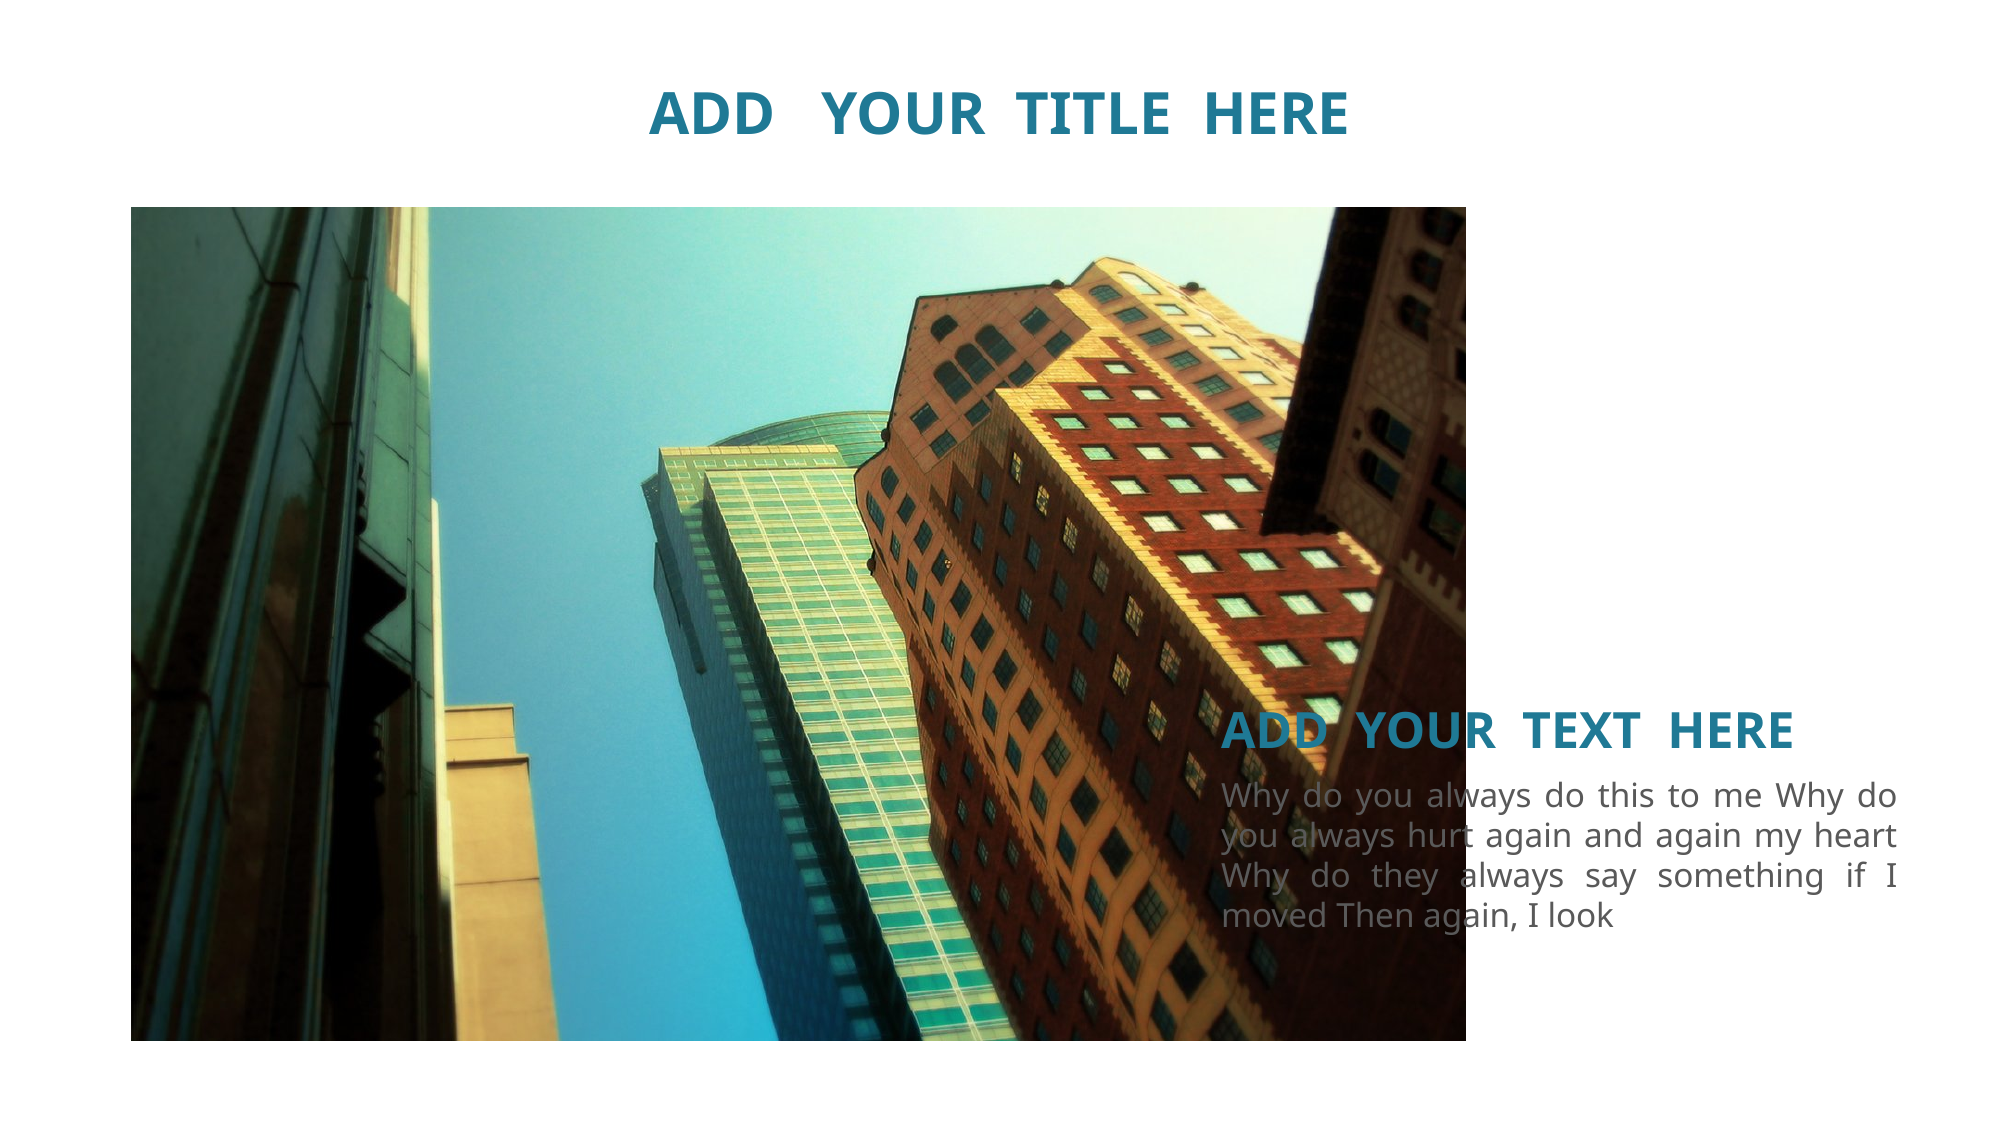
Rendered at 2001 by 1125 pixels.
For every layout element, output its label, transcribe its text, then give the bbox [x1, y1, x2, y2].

text_box Why do you always do this to me Why do you always hurt again and again my heart Why do they always say something if I moved Then again, I look [1471, 766, 1914, 941]
text_box ADD YOUR TITLE HERE [496, 68, 1504, 154]
text_box ADD YOUR TEXT HERE [1471, 691, 1875, 766]
picture [131, 207, 1466, 1042]
